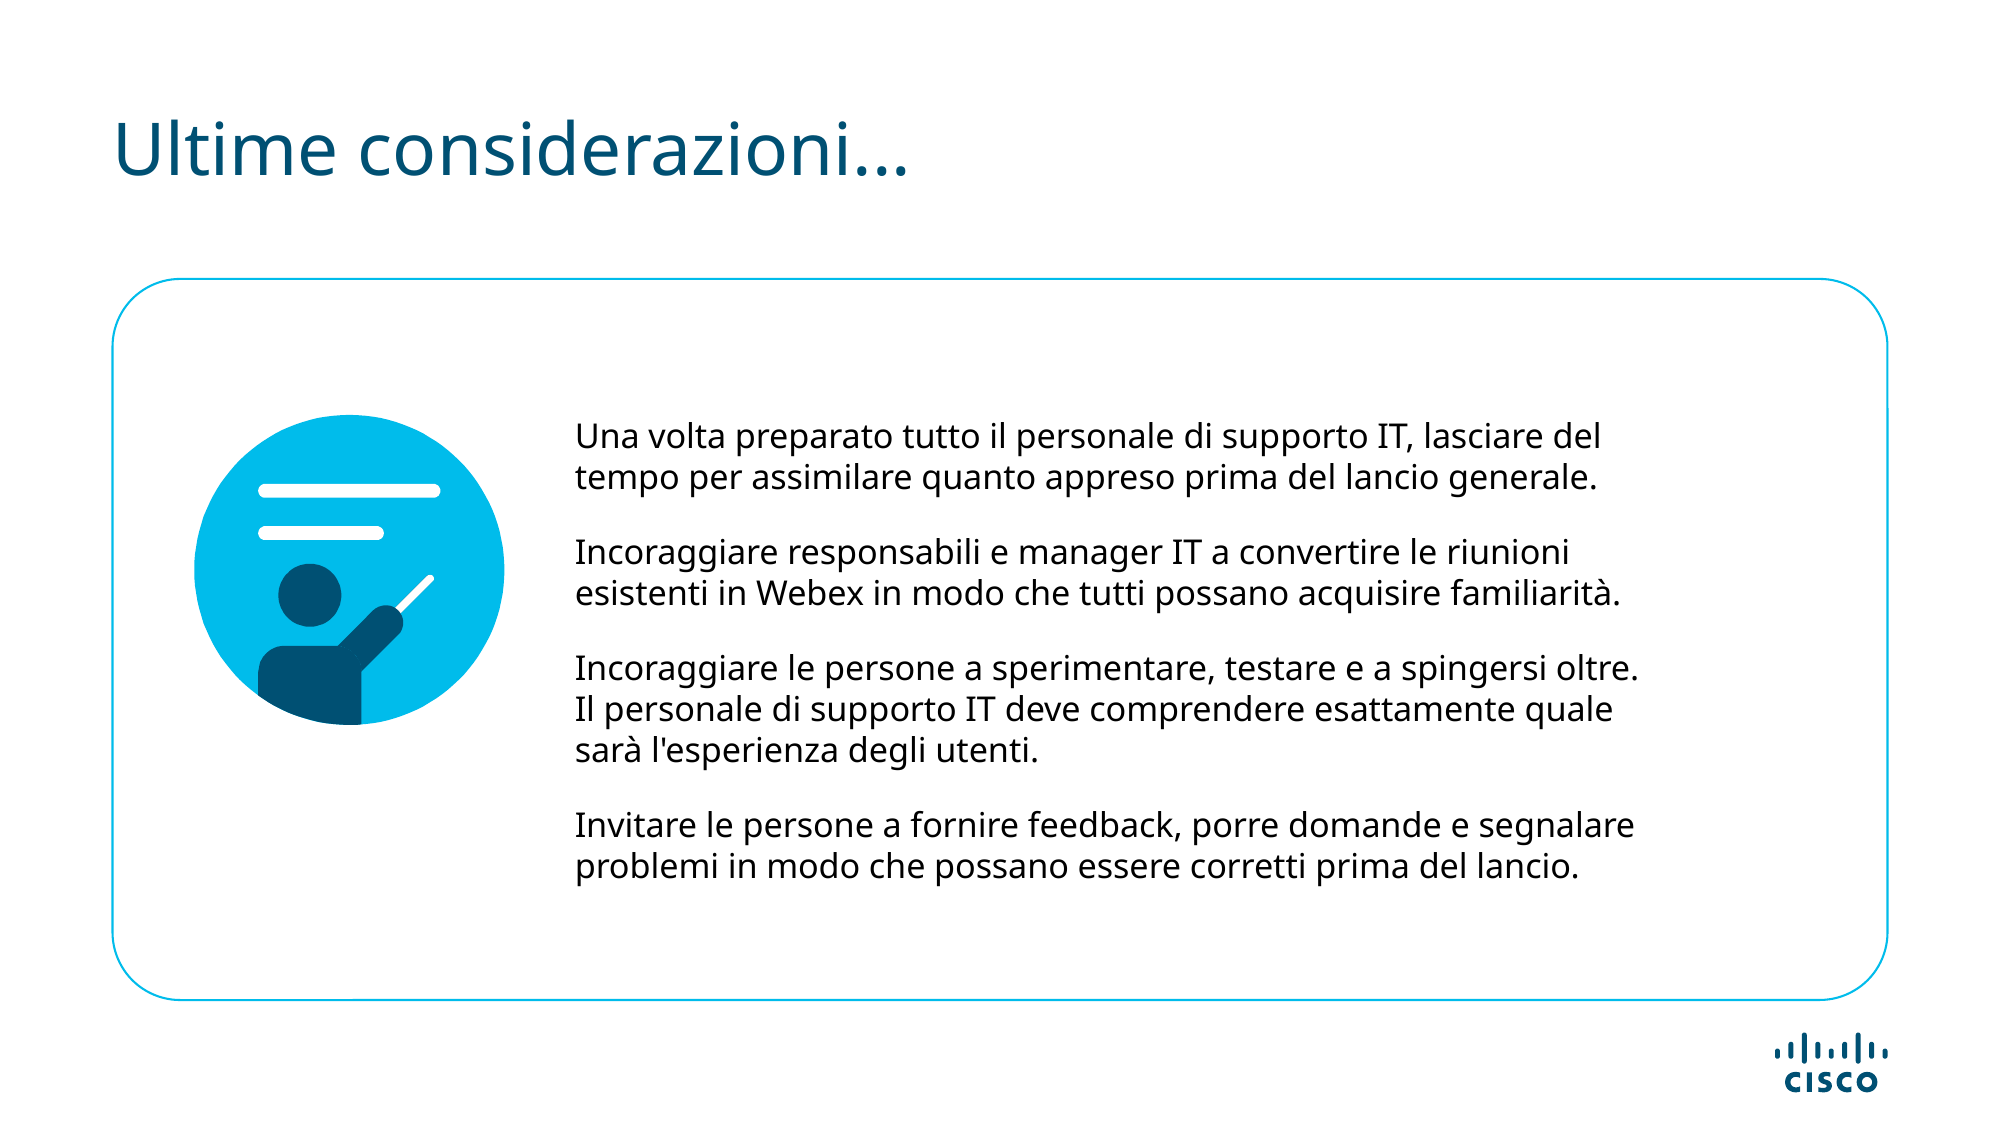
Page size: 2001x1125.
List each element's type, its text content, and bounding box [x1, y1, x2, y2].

picture [259, 527, 383, 539]
picture [369, 584, 505, 725]
picture [194, 588, 330, 725]
picture [359, 414, 505, 556]
text_box [111, 277, 1889, 1002]
picture [397, 576, 433, 612]
title Ultime considerazioni... [112, 112, 1838, 238]
picture [259, 484, 440, 497]
picture [194, 414, 339, 552]
